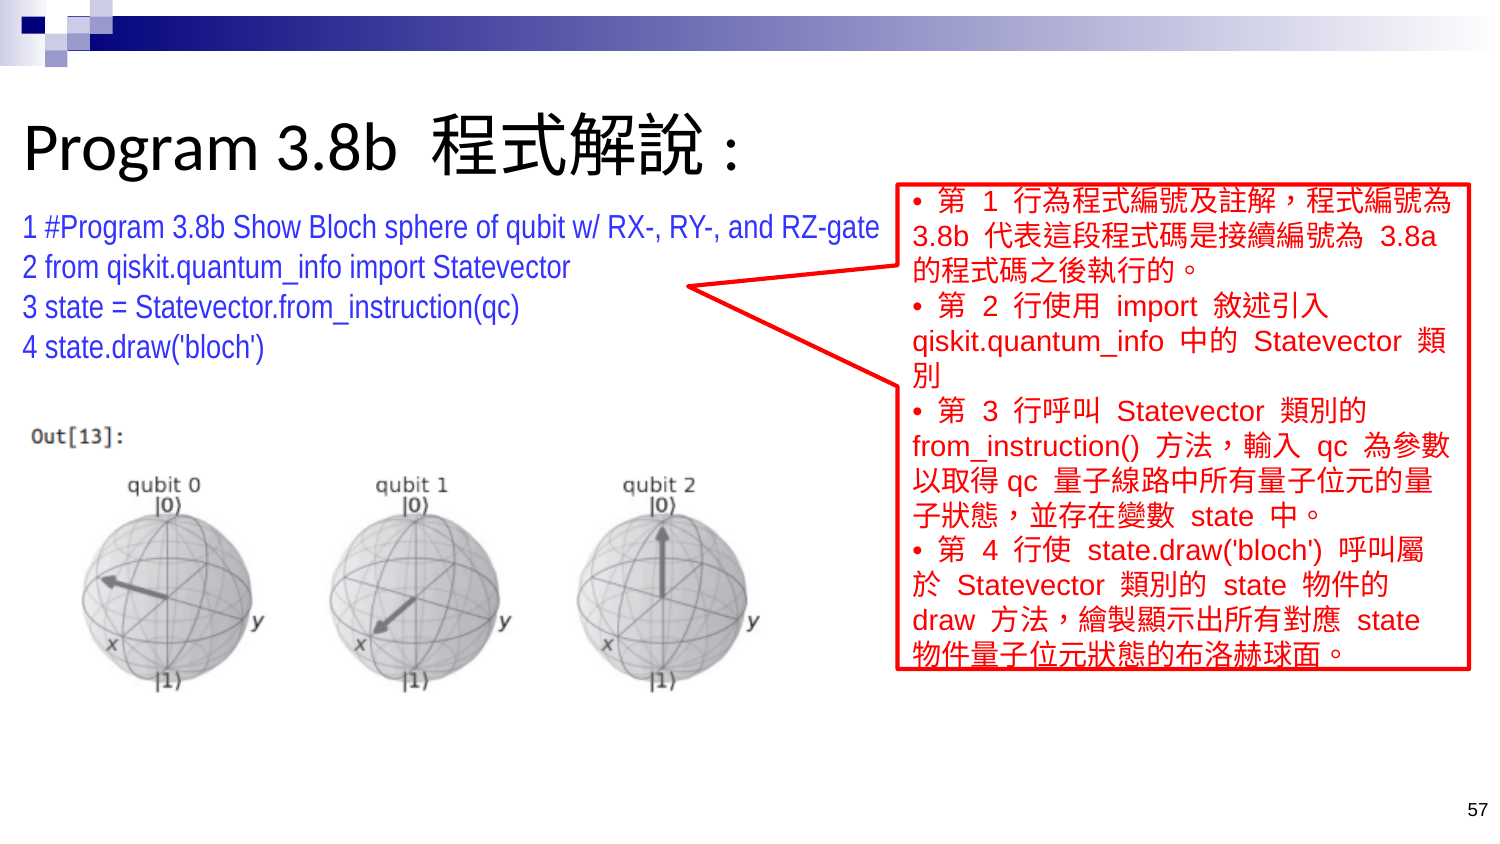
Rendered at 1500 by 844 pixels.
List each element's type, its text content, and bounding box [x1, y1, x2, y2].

text_box • 第 1 行為程式編號及註解，程式編號為 3.8b 代表這段程式碼是接續編號為 3.8a 的程式碼之後執行的。 • 第 2 行使用 import 敘述引入 qiskit.quantum_info 中的 Statevector 類別 • 第 3 行呼叫 Statevector 類別的 from_instruction() 方法，輸入 qc 為參數以取得qc 量子線路中所有量子位元的量子狀態，並存在變數 state 中。 • 第 4 行使 state.draw('bloch') 呼叫屬於 Statevector 類別的 state 物件的 draw 方法，繪製顯示出所有對應 state 物件量子位元狀態的布洛赫球面。 [686, 182, 1472, 672]
title Program 3.8b 程式解說: [11, 58, 1362, 197]
picture [26, 414, 771, 718]
slide_number 57 [1149, 796, 1500, 827]
text_box 1 #Program 3.8b Show Bloch sphere of qubit w/ RX-, RY-, and RZ-gate 2 from qiskit.quantum_info import Statevector 3 state = Statevector.from_instruction(qc) 4 state.draw('bloch') [0, 197, 895, 373]
